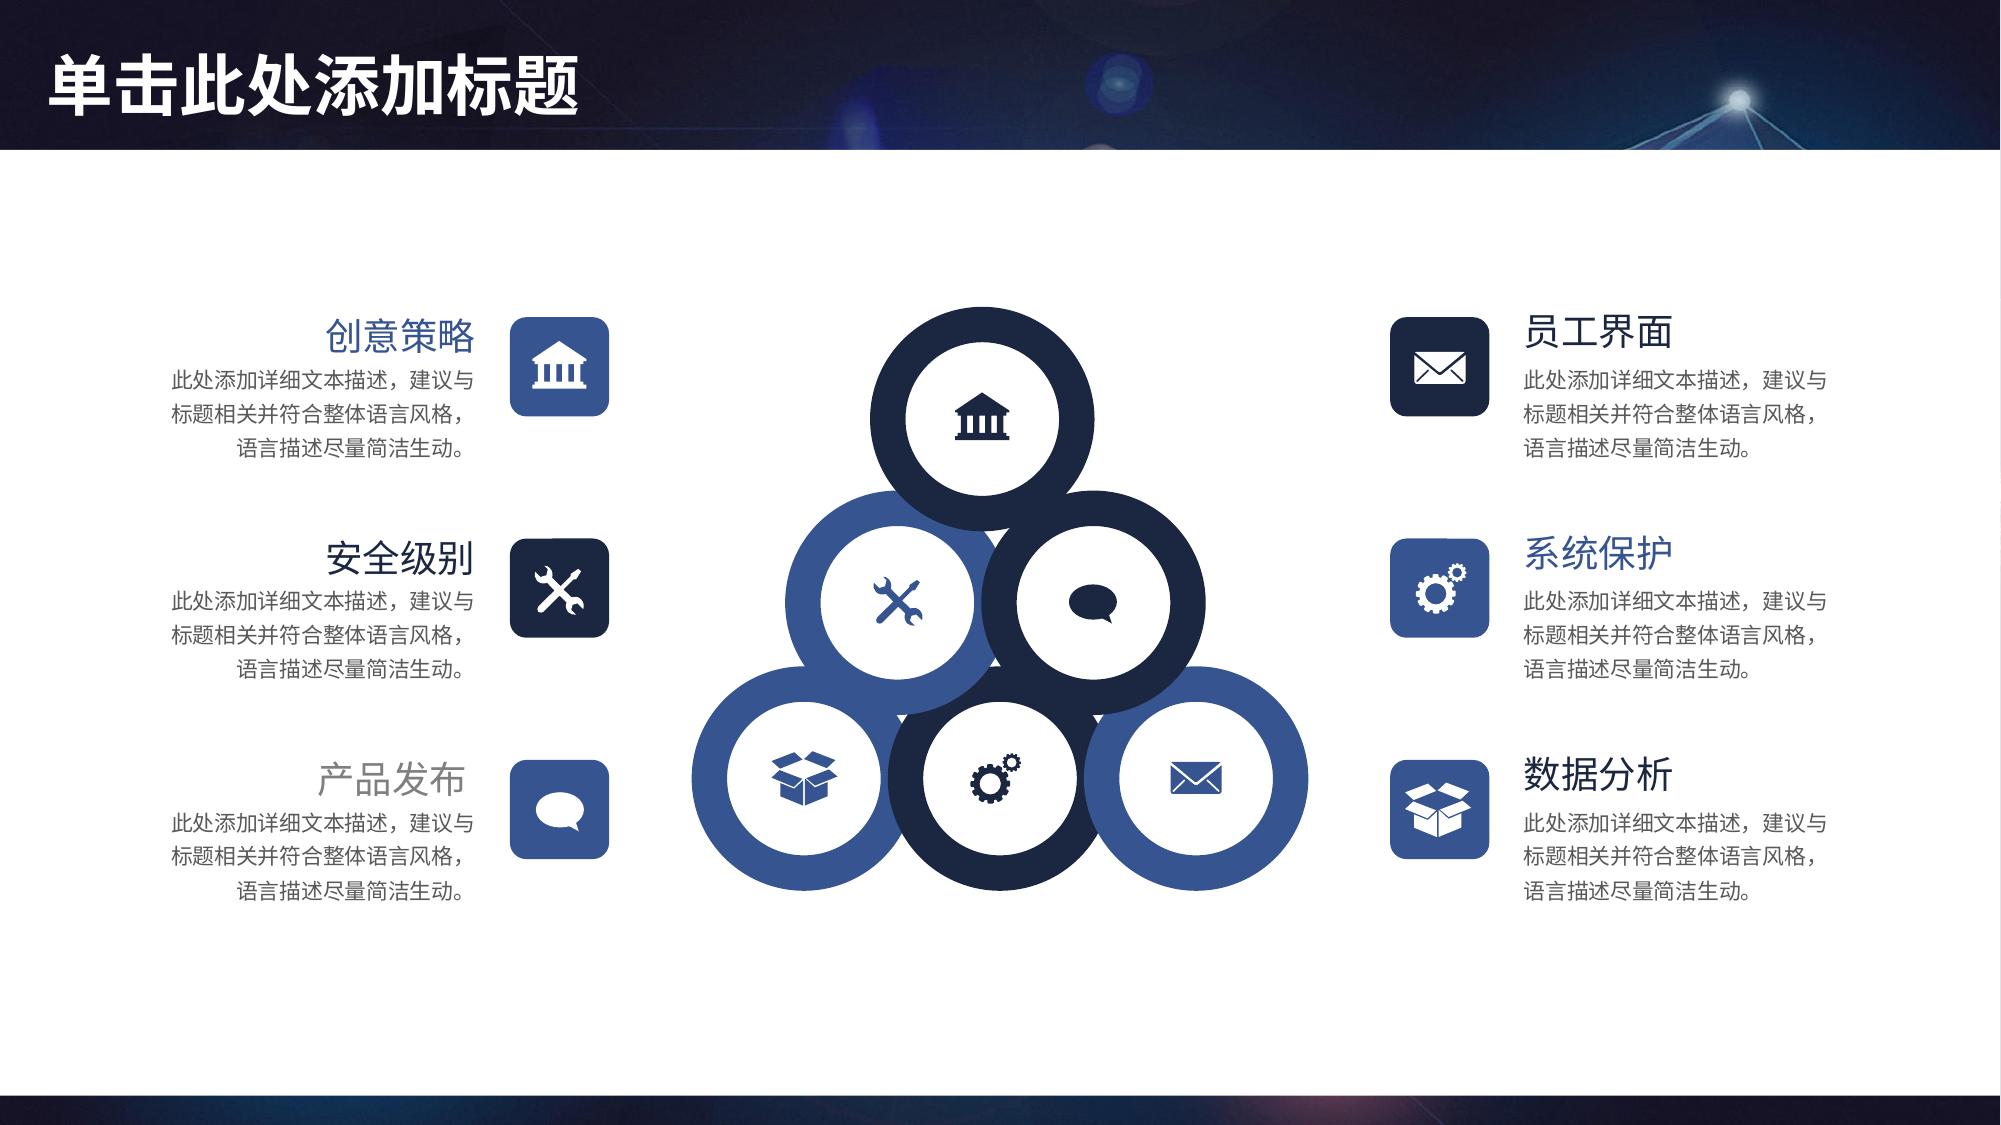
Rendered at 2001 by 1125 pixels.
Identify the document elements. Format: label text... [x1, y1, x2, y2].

text_box [534, 565, 584, 615]
text_box 此处添加详细文本描述，建议与标题相关并符合整体语言风格，语言描述尽量简洁生动。 [1523, 579, 1846, 710]
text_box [970, 753, 1021, 804]
text_box [904, 683, 1096, 875]
text_box 安全级别 [149, 534, 476, 579]
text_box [771, 751, 838, 806]
text_box [1389, 316, 1491, 418]
text_box [708, 683, 900, 875]
text_box [1389, 758, 1491, 861]
text_box 此处添加详细文本描述，建议与标题相关并符合整体语言风格，语言描述尽量简洁生动。 [149, 358, 476, 489]
text_box [1389, 537, 1491, 639]
title 单击此处添加标题 [31, 36, 1757, 141]
text_box 此处添加详细文本描述，建议与标题相关并符合整体语言风格，语言描述尽量简洁生动。 [149, 579, 476, 710]
picture [0, 0, 2001, 1125]
text_box [801, 507, 993, 699]
text_box 产品发布 [149, 756, 476, 801]
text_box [1414, 351, 1466, 384]
text_box [508, 316, 611, 418]
text_box [873, 576, 923, 626]
text_box [508, 758, 611, 861]
text_box [955, 392, 1010, 441]
text_box [532, 340, 587, 389]
text_box [508, 537, 611, 639]
text_box [997, 507, 1190, 699]
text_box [1415, 563, 1467, 614]
text_box 此处添加详细文本描述，建议与标题相关并符合整体语言风格，语言描述尽量简洁生动。 [1523, 801, 1846, 932]
text_box 此处添加详细文本描述，建议与标题相关并符合整体语言风格，语言描述尽量简洁生动。 [149, 801, 476, 932]
text_box 此处添加详细文本描述，建议与标题相关并符合整体语言风格，语言描述尽量简洁生动。 [1523, 358, 1846, 489]
text_box [1100, 683, 1292, 875]
text_box [1068, 584, 1117, 624]
text_box 系统保护 [1523, 529, 1846, 575]
text_box 员工界面 [1523, 308, 1846, 354]
text_box 数据分析 [1523, 750, 1846, 797]
text_box 创意策略 [149, 313, 476, 358]
text_box [535, 792, 584, 832]
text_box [1405, 782, 1472, 837]
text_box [1170, 762, 1222, 794]
text_box [886, 323, 1078, 515]
